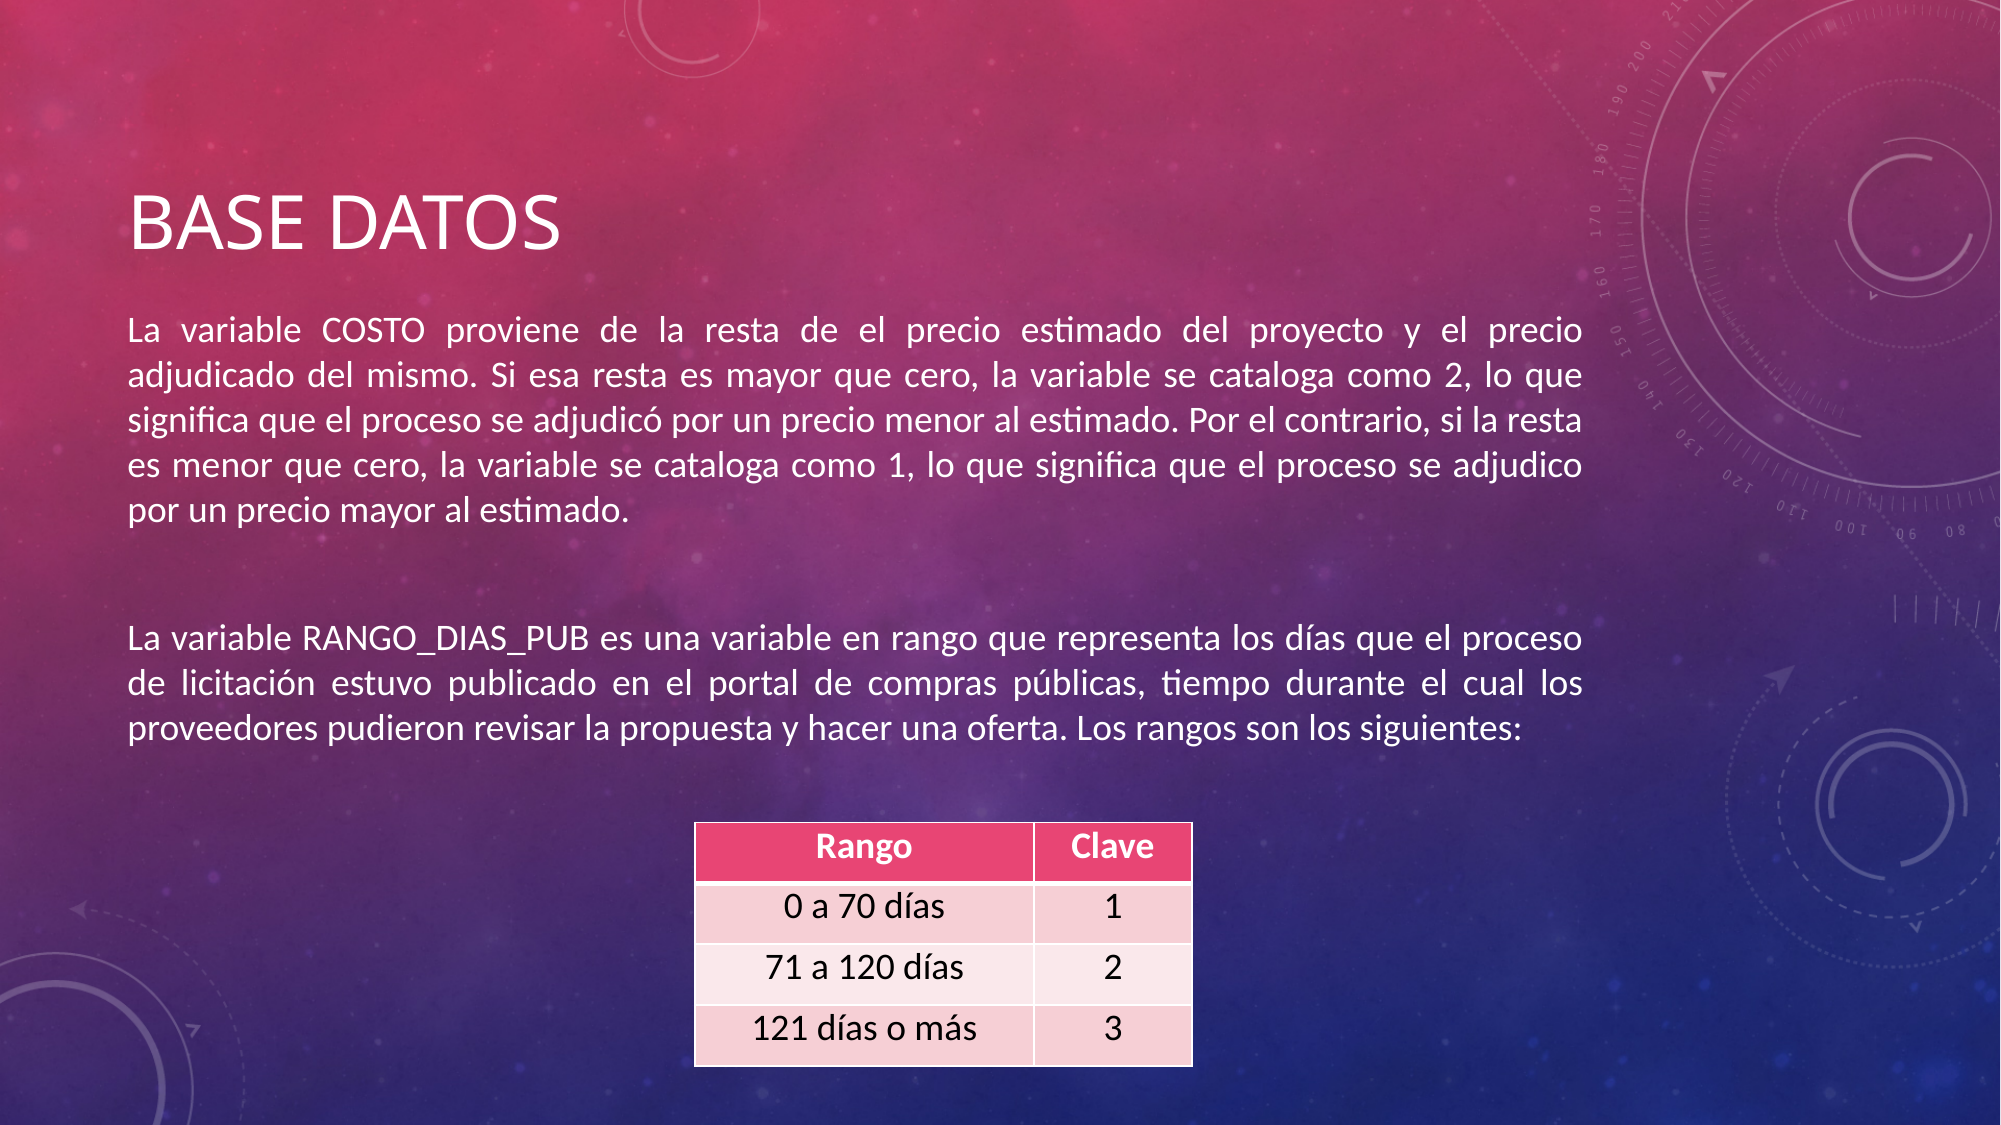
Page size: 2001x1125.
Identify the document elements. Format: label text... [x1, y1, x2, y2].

table_header Rango [696, 823, 1033, 881]
table_cell 71 a 120 días [696, 945, 1033, 1004]
table_cell 1 [1035, 886, 1191, 943]
text_box La variable COSTO proviene de la resta de el precio estimado del proyecto y el precio adjudicado del mismo. Si esa resta es mayor que cero, la variable se cataloga como 2, lo que significa que el proceso se adjudicó por un precio menor al estimado. Por el contrario, si la resta es menor que cero, la variable se cataloga como 1, lo que significa que el proceso se adjudico por un precio mayor al estimado. [112, 297, 1600, 538]
table_cell 0 a 70 días [696, 886, 1033, 943]
table_header Clave [1035, 823, 1191, 881]
table_cell 2 [1035, 945, 1191, 1004]
table_cell 3 [1035, 1006, 1191, 1065]
table_cell 121 días o más [696, 1006, 1033, 1065]
title Base datos [112, 99, 1775, 339]
text_box La variable RANGO_DIAS_PUB es una variable en rango que representa los días que el proceso de licitación estuvo publicado en el portal de compras públicas, tiempo durante el cual los proveedores pudieron revisar la propuesta y hacer una oferta. Los rangos son los siguientes: [112, 605, 1600, 756]
picture [0, 0, 2001, 1125]
